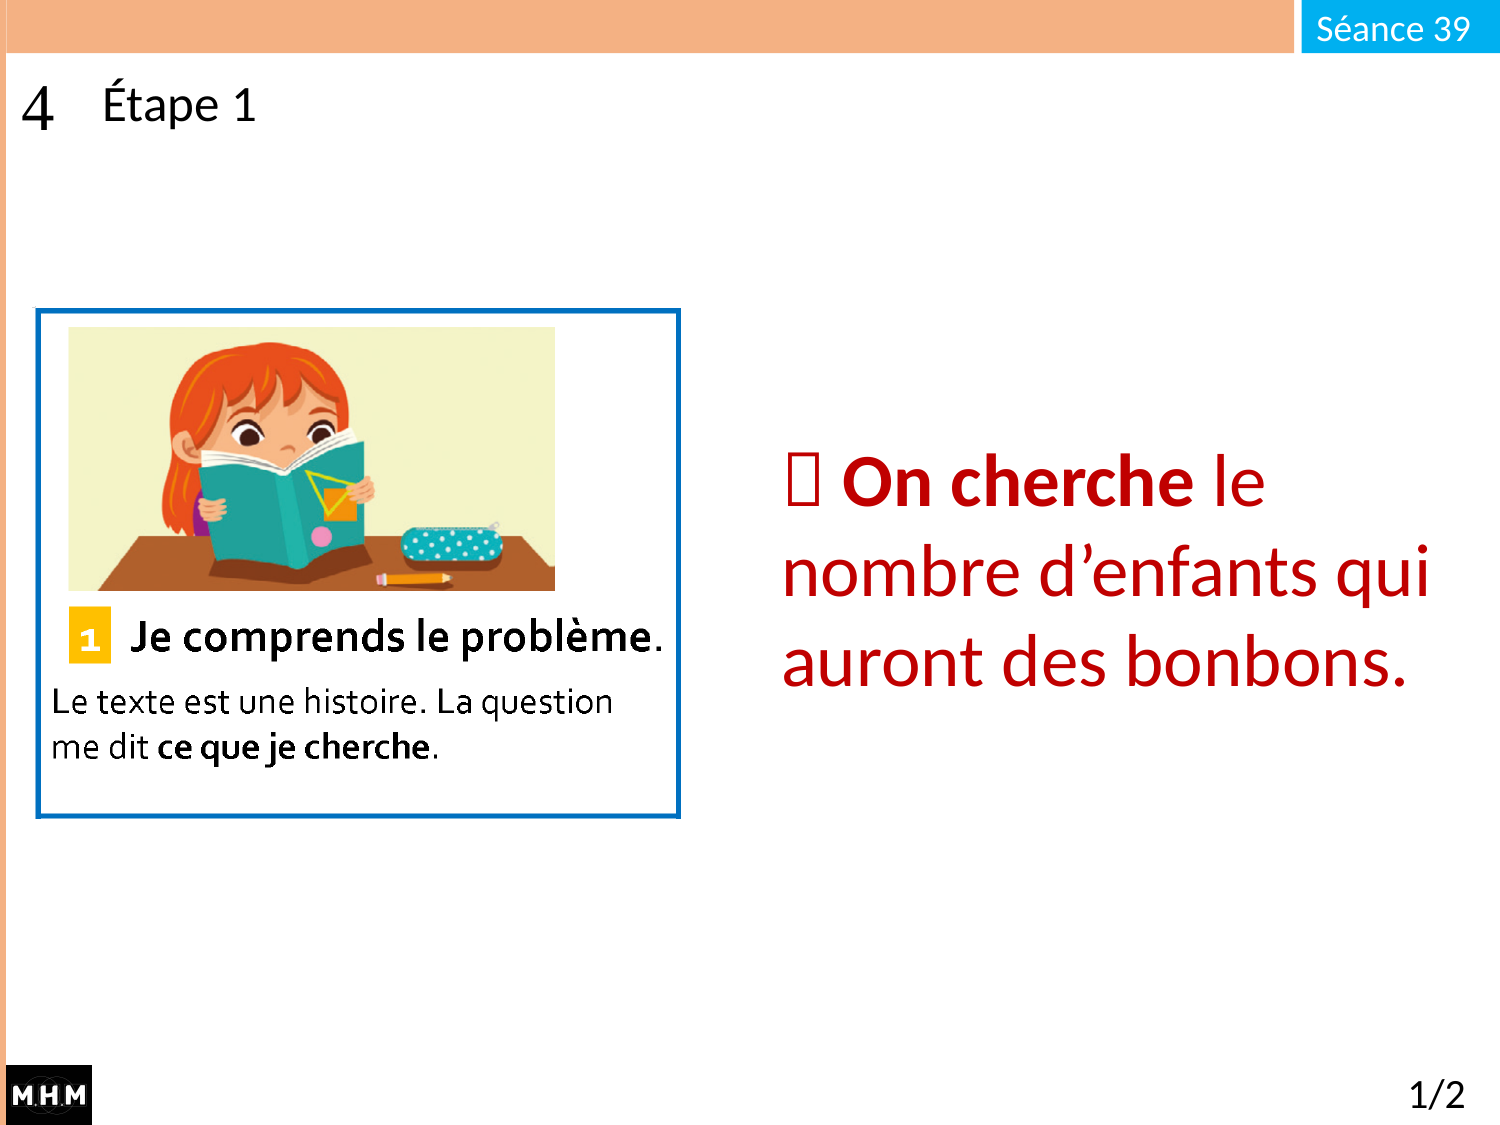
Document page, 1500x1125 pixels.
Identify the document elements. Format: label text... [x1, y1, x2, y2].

picture [6, 1065, 92, 1125]
list 1/2 [1373, 1064, 1500, 1125]
picture [32, 306, 682, 819]
text_box  On cherche le nombre d’enfants qui auront des bonbons. [766, 424, 1476, 710]
title Étape 1 [87, 32, 1382, 140]
